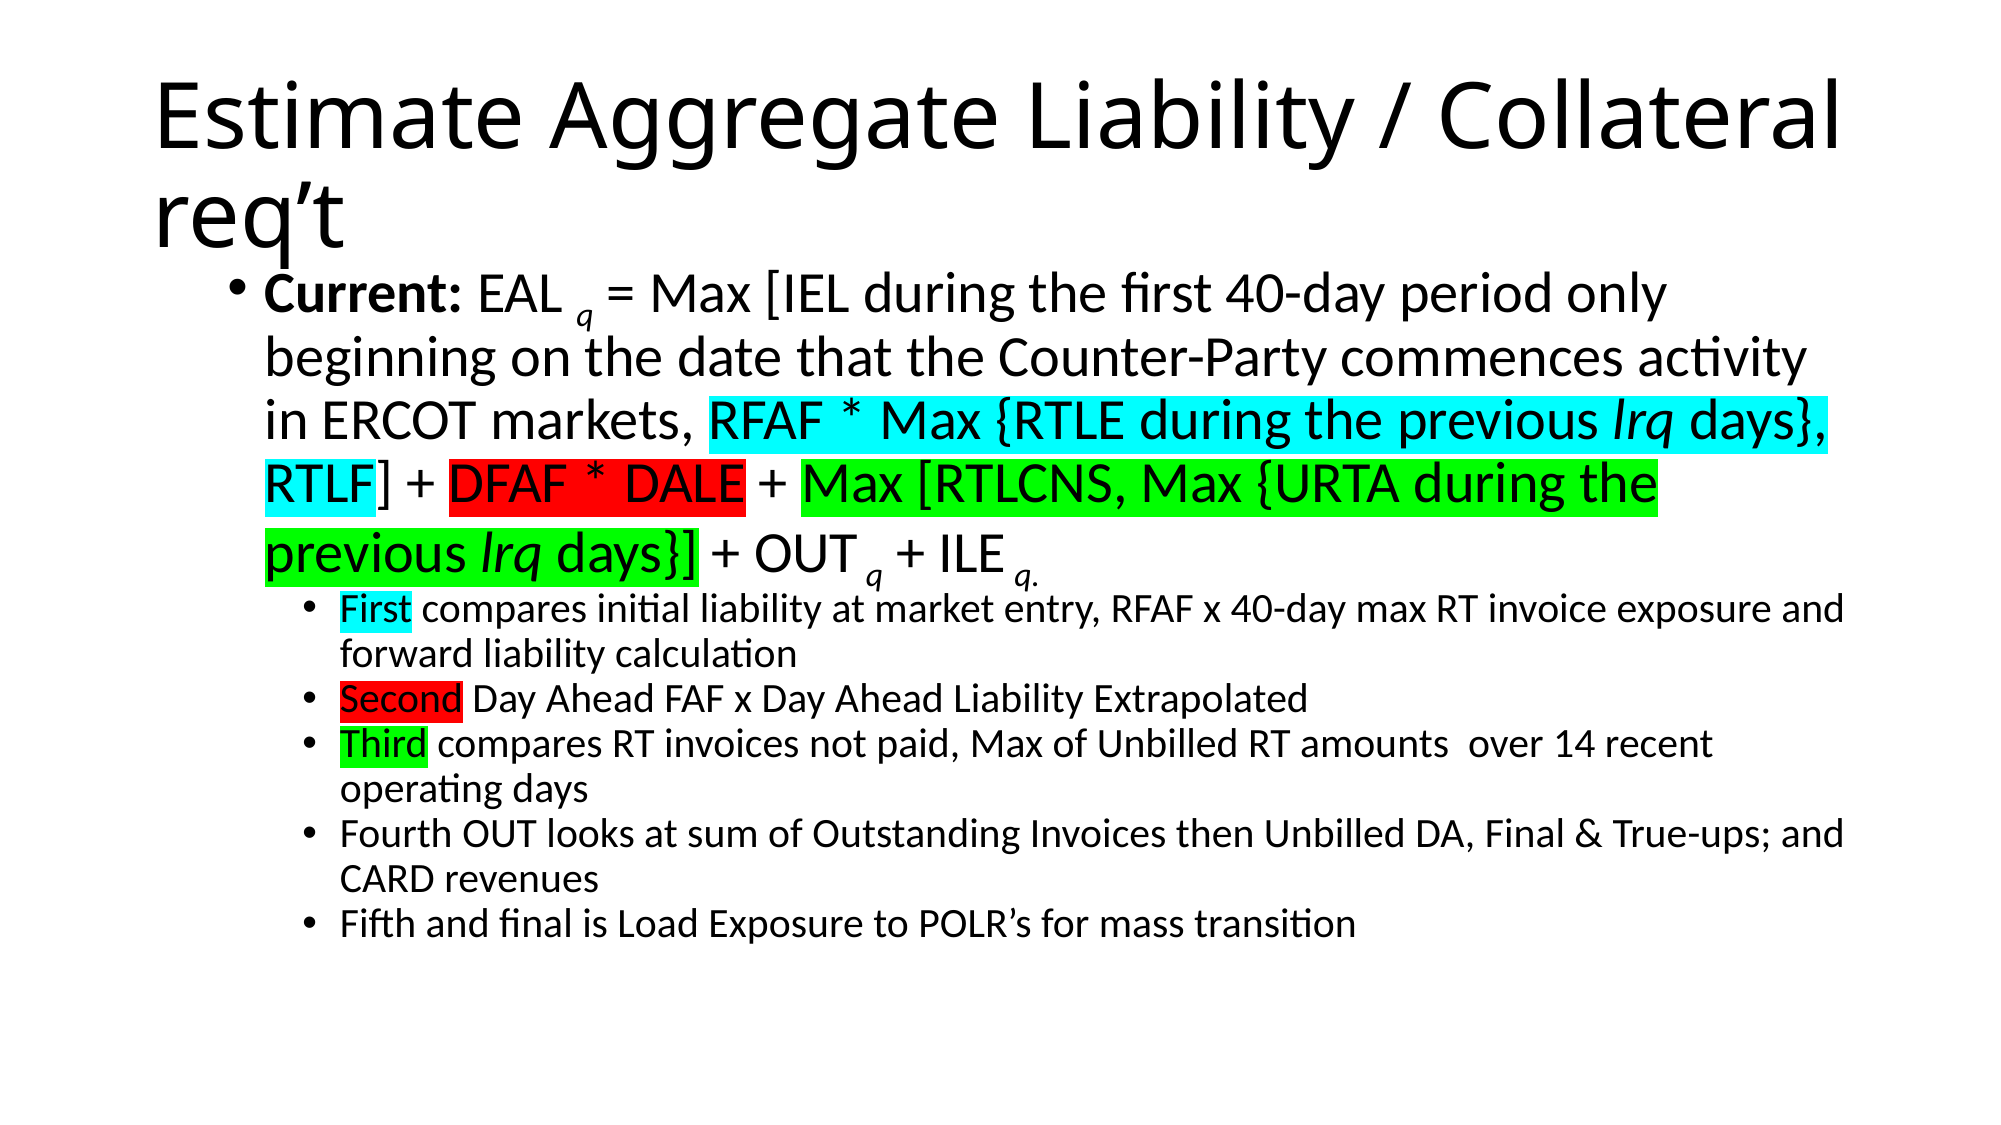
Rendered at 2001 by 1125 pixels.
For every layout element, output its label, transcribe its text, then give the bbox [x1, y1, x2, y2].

list Current: EAL q = Max [IEL during the first 40-day period only beginning on the date that the Counter-Party commences activity in ERCOT markets, RFAF * Max {RTLE during the previous lrq days}, RTLF] + DFAF * DALE + Max [RTLCNS, Max {URTA during the previous lrq days}] + OUT q + ILE q. First compares initial liability at market entry, RFAF x 40-day max RT invoice exposure and forward liability calculation Second Day Ahead FAF x Day Ahead Liability Extrapolated Third compares RT invoices not paid, Max of Unbilled RT amounts over 14 recent operating days Fourth OUT looks at sum of Outstanding Invoices then Unbilled DA, Final & True-ups; and CARD revenues Fifth and final is Load Exposure to POLR’s for mass transition [137, 247, 1863, 1014]
title Estimate Aggregate Liability / Collateral req’t [137, 59, 1863, 247]
